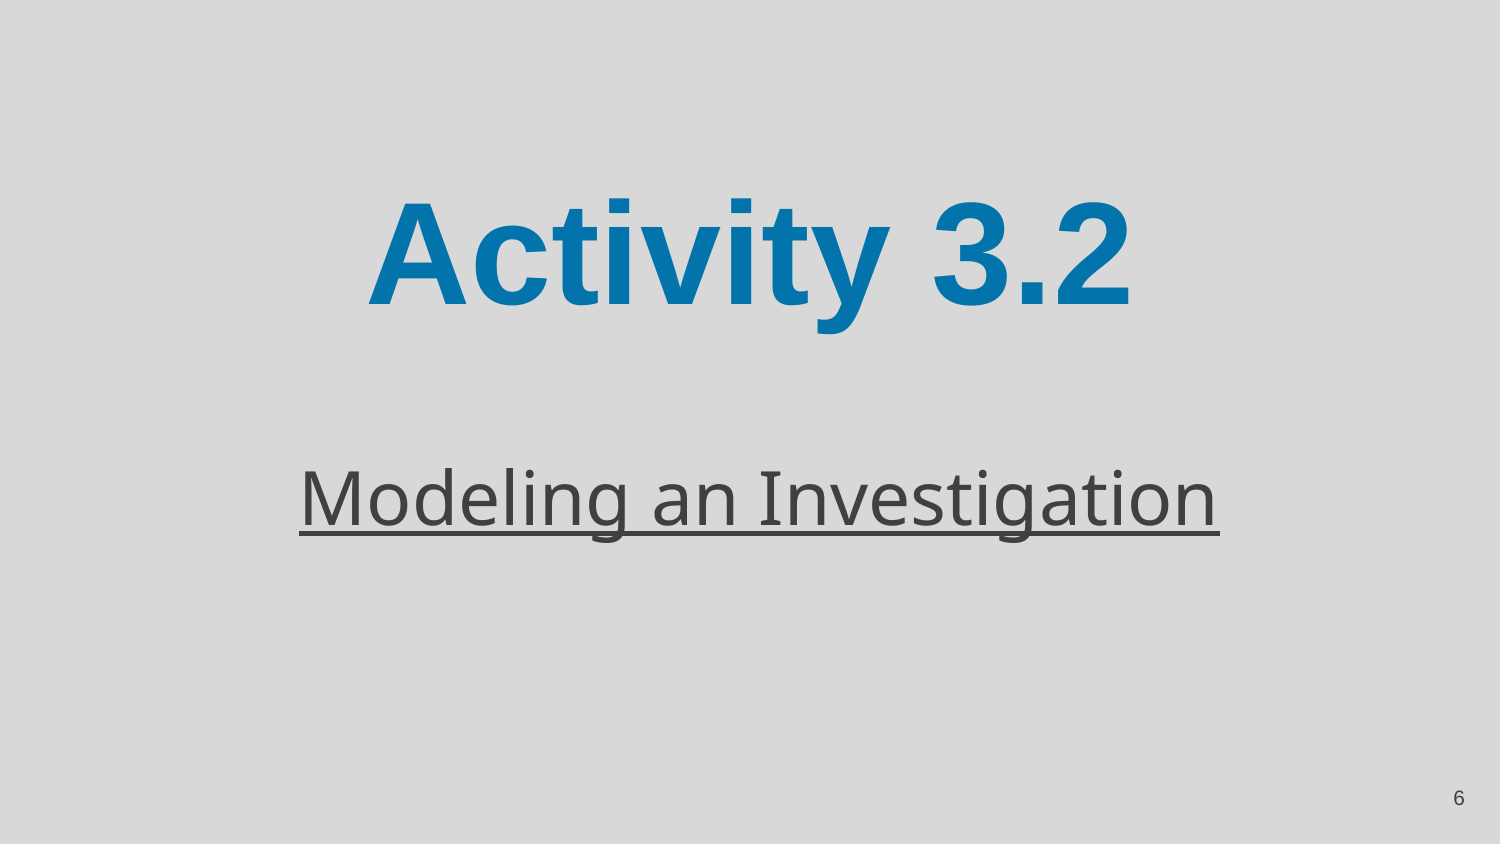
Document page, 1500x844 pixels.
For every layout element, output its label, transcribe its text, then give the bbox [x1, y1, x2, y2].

slide_number ‹#› [1389, 764, 1480, 830]
list Modeling an Investigation [51, 421, 1449, 750]
title Activity 3.2 [51, 143, 1449, 347]
